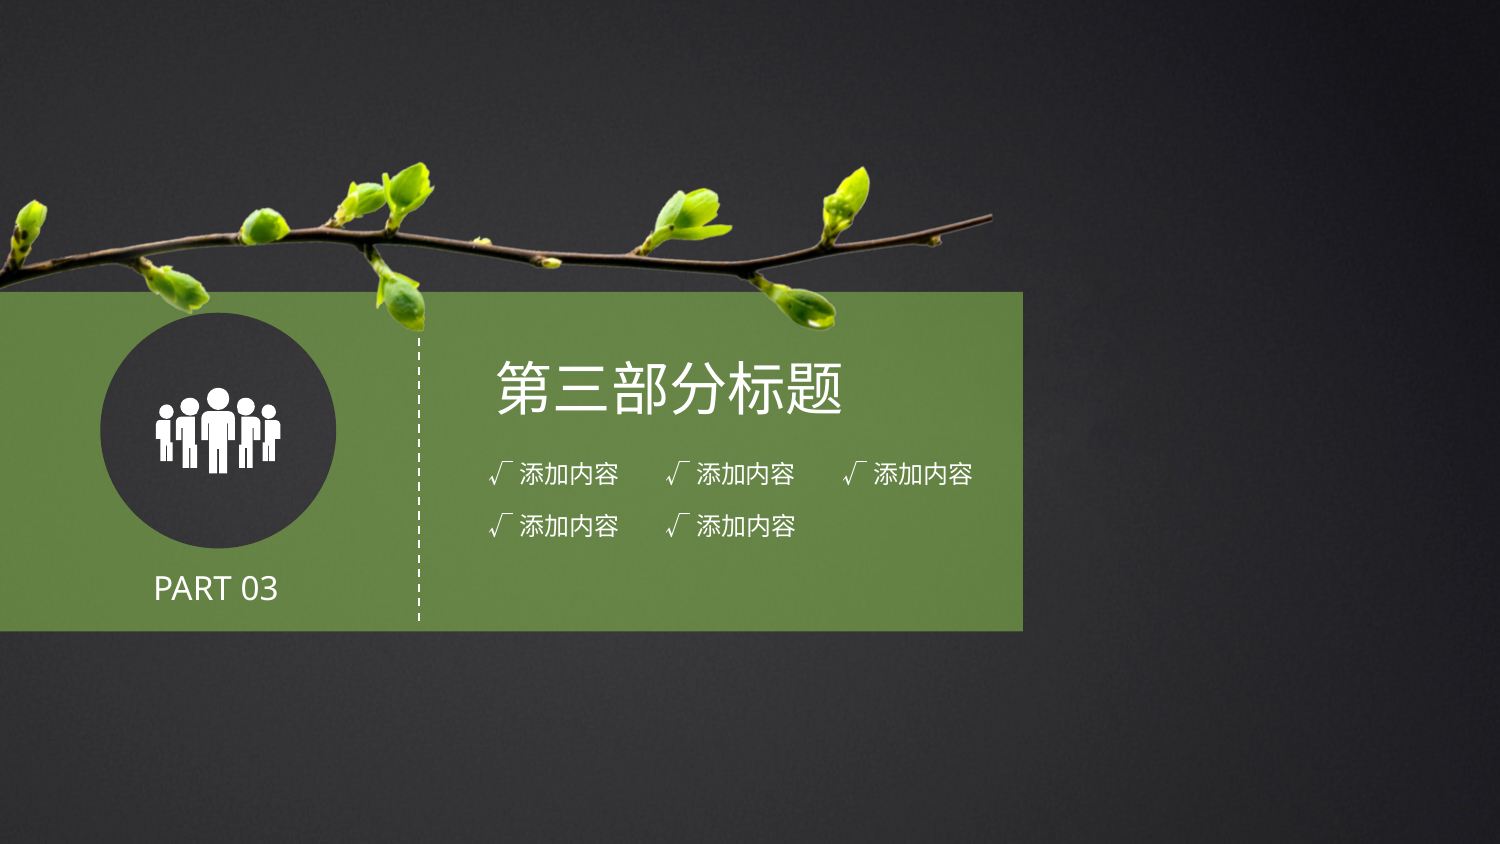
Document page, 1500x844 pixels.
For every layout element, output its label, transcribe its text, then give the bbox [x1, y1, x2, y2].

picture [0, 0, 1500, 844]
text_box PART 03 [153, 571, 302, 608]
text_box [779, 290, 1025, 633]
text_box √添加内容 [938, 453, 1002, 494]
text_box [0, 337, 512, 633]
